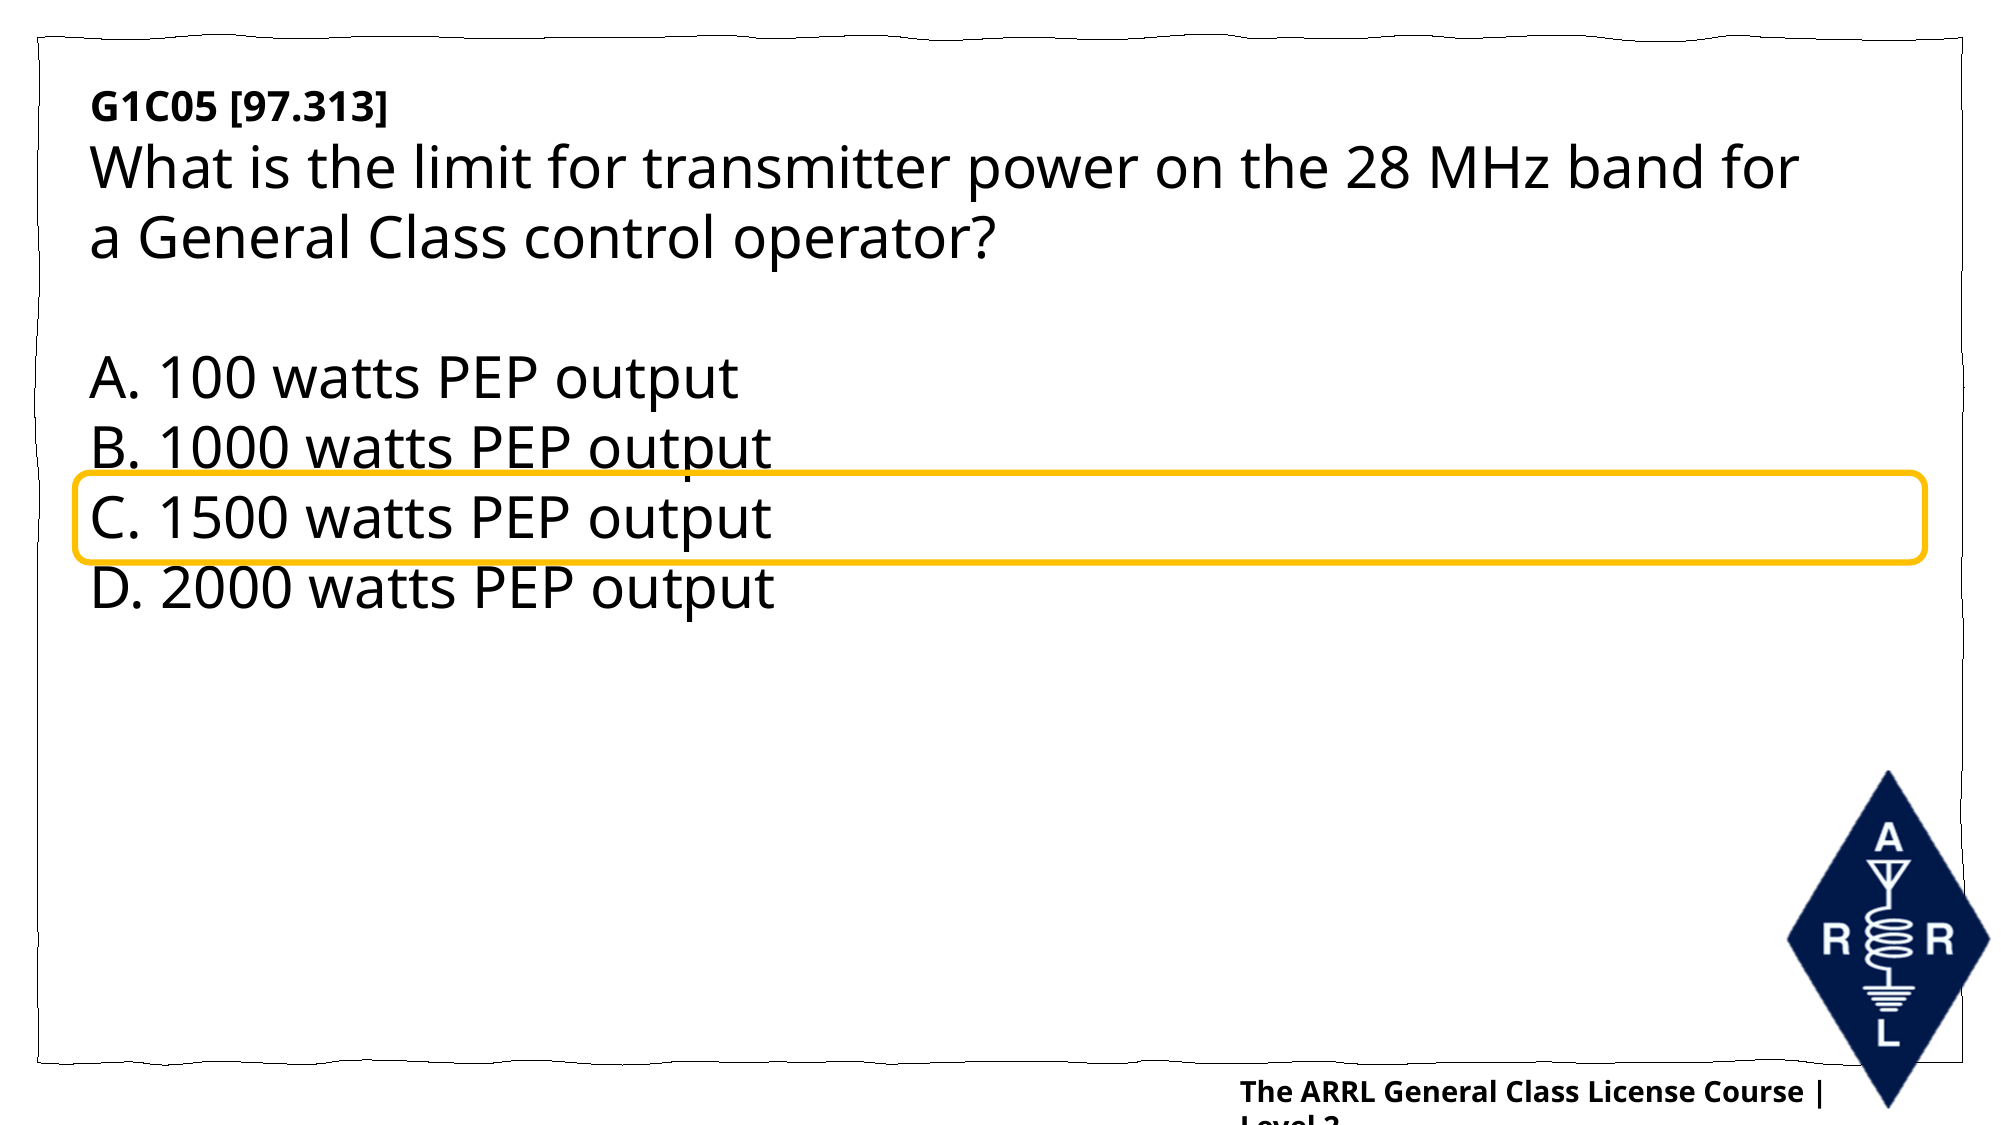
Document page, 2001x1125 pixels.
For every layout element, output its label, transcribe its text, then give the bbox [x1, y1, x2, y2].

text_box G1C05 [97.313] What is the limit for transmitter power on the 28 MHz band for a General Class control operator? A. 100 watts PEP output B. 1000 watts PEP output C. 1500 watts PEP output D. 2000 watts PEP output [75, 556, 1850, 628]
text_box [73, 471, 1927, 564]
text_box G1C05 [97.313] What is the limit for transmitter power on the 28 MHz band for a General Class control operator? A. 100 watts PEP output B. 1000 watts PEP output C. 1500 watts PEP output D. 2000 watts PEP output [75, 72, 1850, 479]
picture [1773, 752, 1999, 1125]
